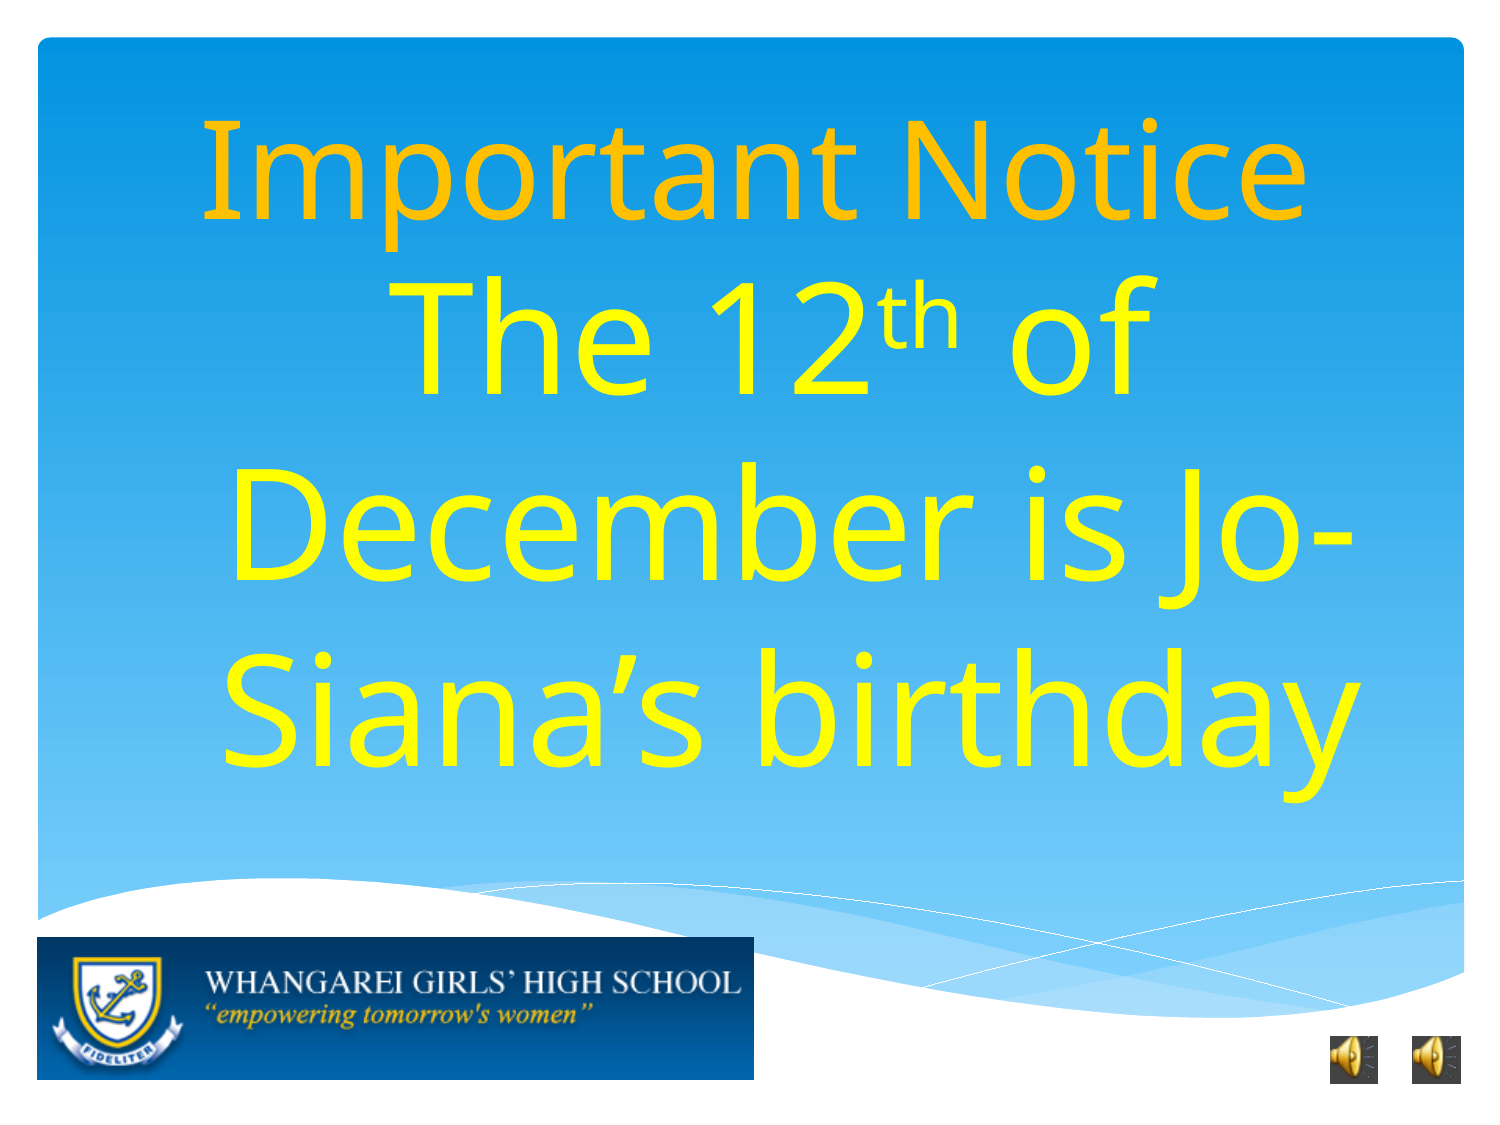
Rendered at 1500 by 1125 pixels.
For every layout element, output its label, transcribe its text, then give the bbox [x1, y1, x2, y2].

picture [37, 937, 754, 1080]
picture [1411, 1034, 1462, 1086]
text_box The 12th of December is Jo-Siana’s birthday [149, 231, 1391, 963]
text_box Important Notice [149, 37, 1362, 255]
picture [1328, 1034, 1380, 1086]
